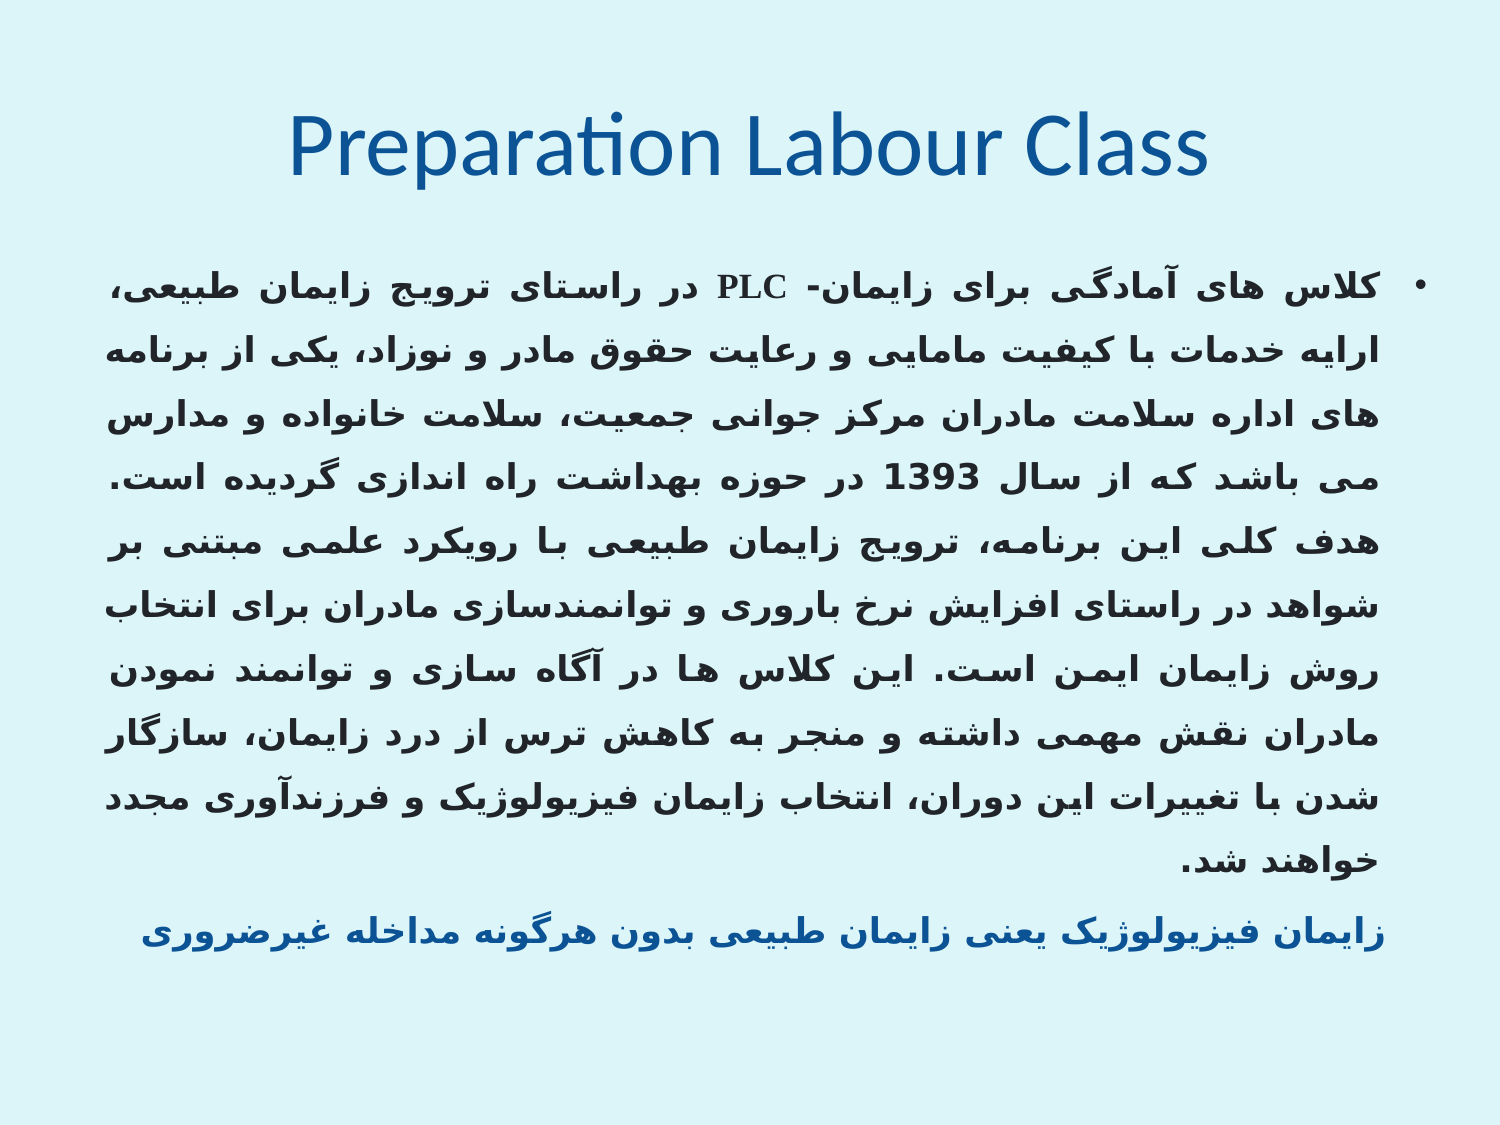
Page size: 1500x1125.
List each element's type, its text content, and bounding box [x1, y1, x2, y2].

title Preparation Labour Class [75, 45, 1425, 233]
list کلاس های آمادگی برای زایمان- PLC در راستای ترویج زایمان طبیعی، ارایه خدمات با کیفیت مامایی و رعایت حقوق مادر و نوزاد، یکی از برنامه های اداره سلامت مادران مرکز جوانی جمعیت، سلامت خانواده و مدارس می باشد که از سال 1393 در حوزه بهداشت راه اندازی گردیده است. هدف کلی این برنامه، ترویج زایمان طبیعی با رویکرد علمی مبتنی بر شواهد در راستای افزایش نرخ باروری و توانمندسازی مادران برای انتخاب روش زایمان ایمن است. این کلاس ها در آگاه سازی و توانمند نمودن مادران نقش مهمی داشته و منجر به کاهش ترس از درد زایمان، سازگار شدن با تغییرات این دوران، انتخاب زایمان فیزیولوژیک و فرزندآوری مجدد خواهند شد. زایمان فیزیولوژیک یعنی زایمان طبیعی بدون هرگونه مداخله غیرضروری [88, 234, 1439, 977]
